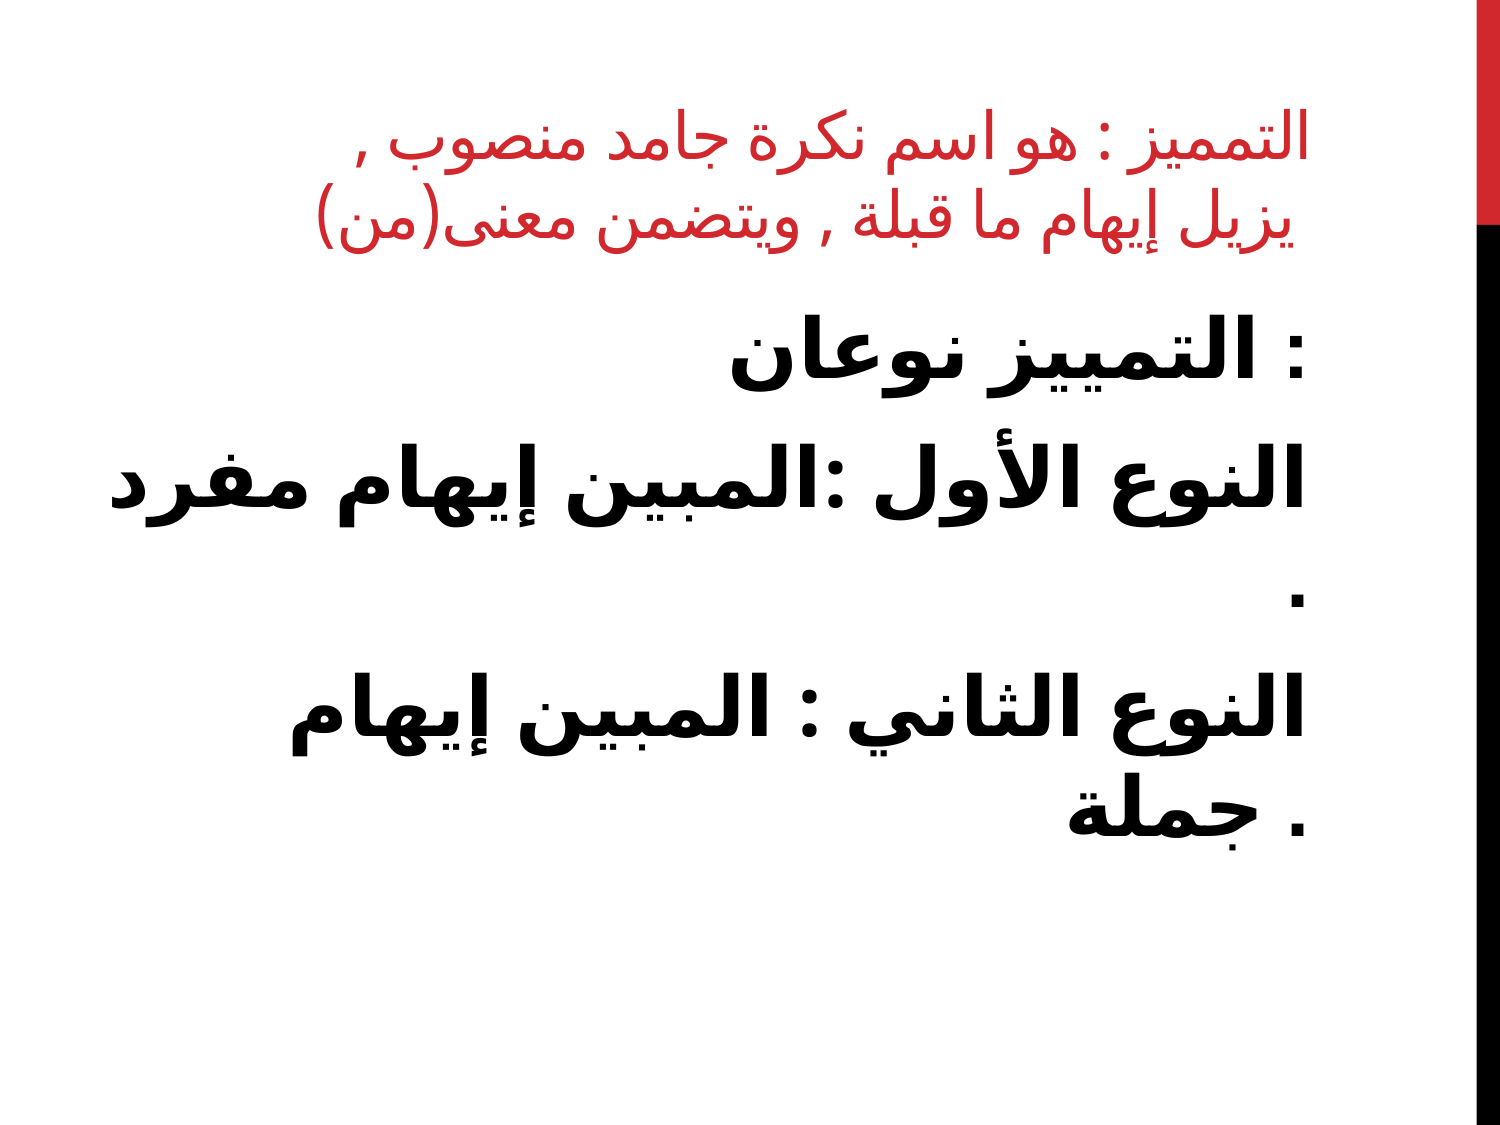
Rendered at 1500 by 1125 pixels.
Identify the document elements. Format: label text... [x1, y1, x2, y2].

list التمييز نوعان : النوع الأول :المبين إيهام مفرد . النوع الثاني : المبين إيهام جملة . [75, 287, 1325, 1005]
title التمميز : هو اسم نكرة جامد منصوب , يزيل إيهام ما قبلة , ويتضمن معنى(من) [234, 34, 1329, 260]
